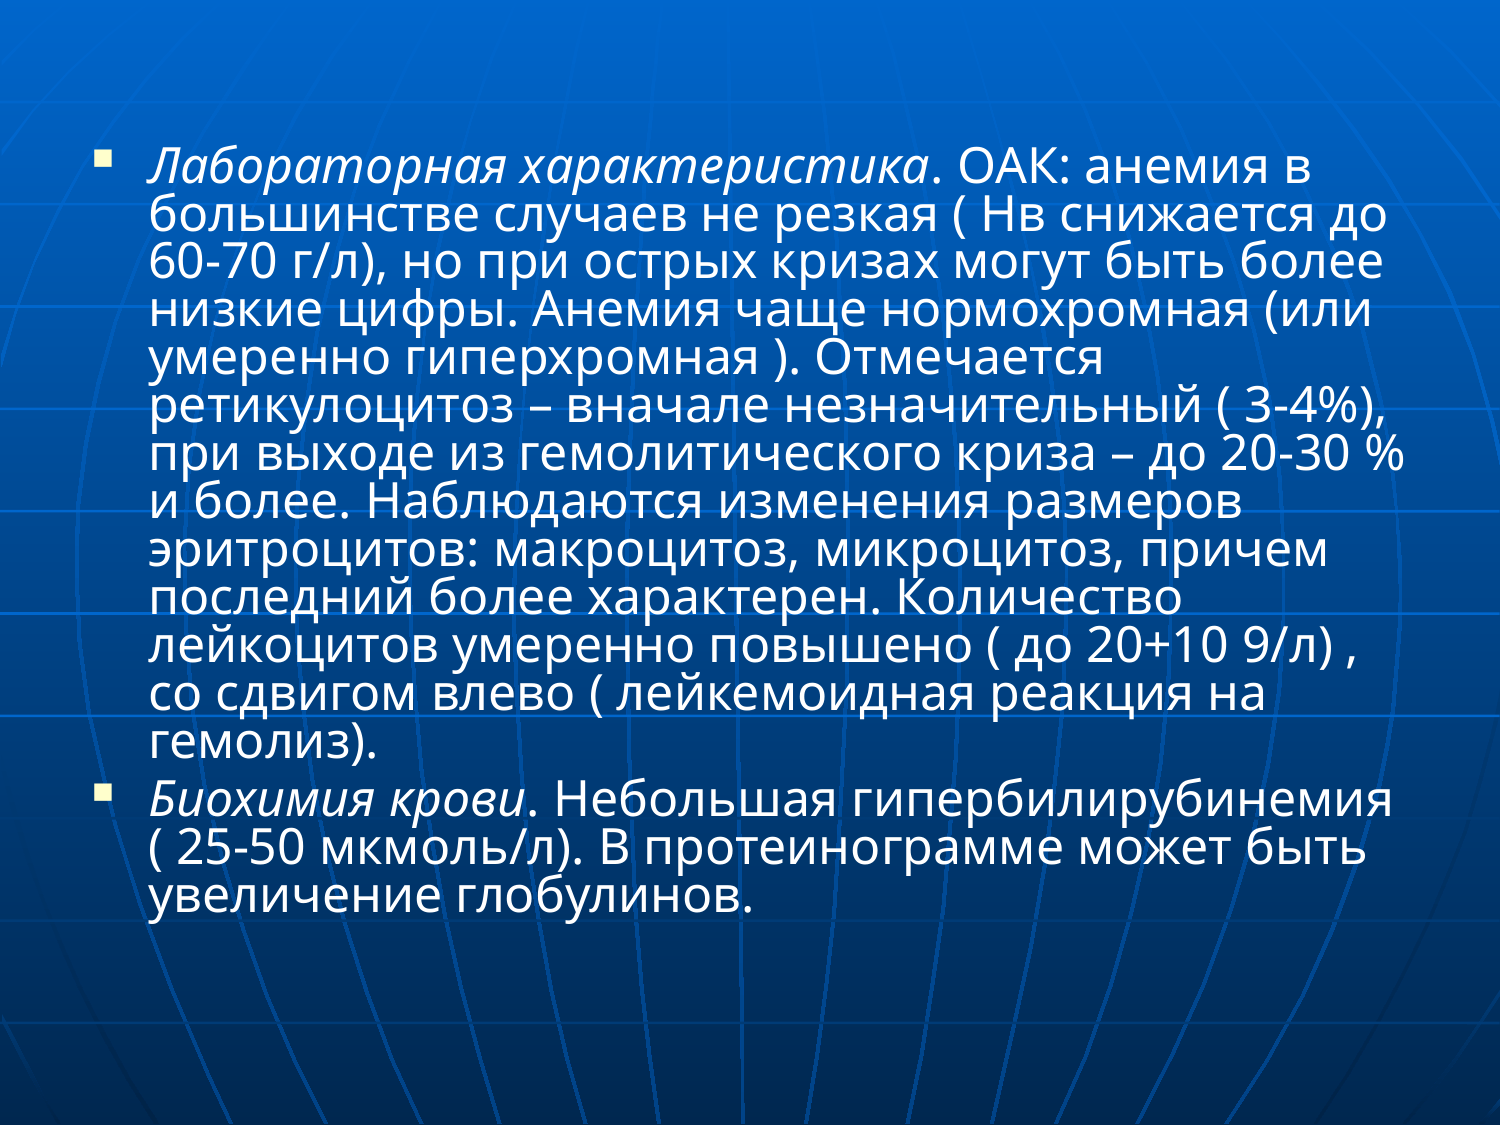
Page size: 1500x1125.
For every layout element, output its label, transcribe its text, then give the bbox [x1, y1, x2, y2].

list Лабораторная характеристика. ОАК: анемия в большинстве случаев не резкая ( Нв снижается до 60-70 г/л), но при острых кризах могут быть более низкие цифры. Анемия чаще нормохромная (или умеренно гиперхромная ). Отмечается ретикулоцитоз – вначале незначительный ( 3-4%), при выходе из гемолитического криза – до 20-30 % и более. Наблюдаются изменения размеров эритроцитов: макроцитоз, микроцитоз, причем последний более характерен. Количество лейкоцитов умеренно повышено ( до 20+10 9/л) , со сдвигом влево ( лейкемоидная реакция на гемолиз). Биохимия крови. Небольшая гипербилирубинемия ( 25-50 мкмоль/л). В протеинограмме может быть увеличение глобулинов. [76, 136, 1428, 1048]
